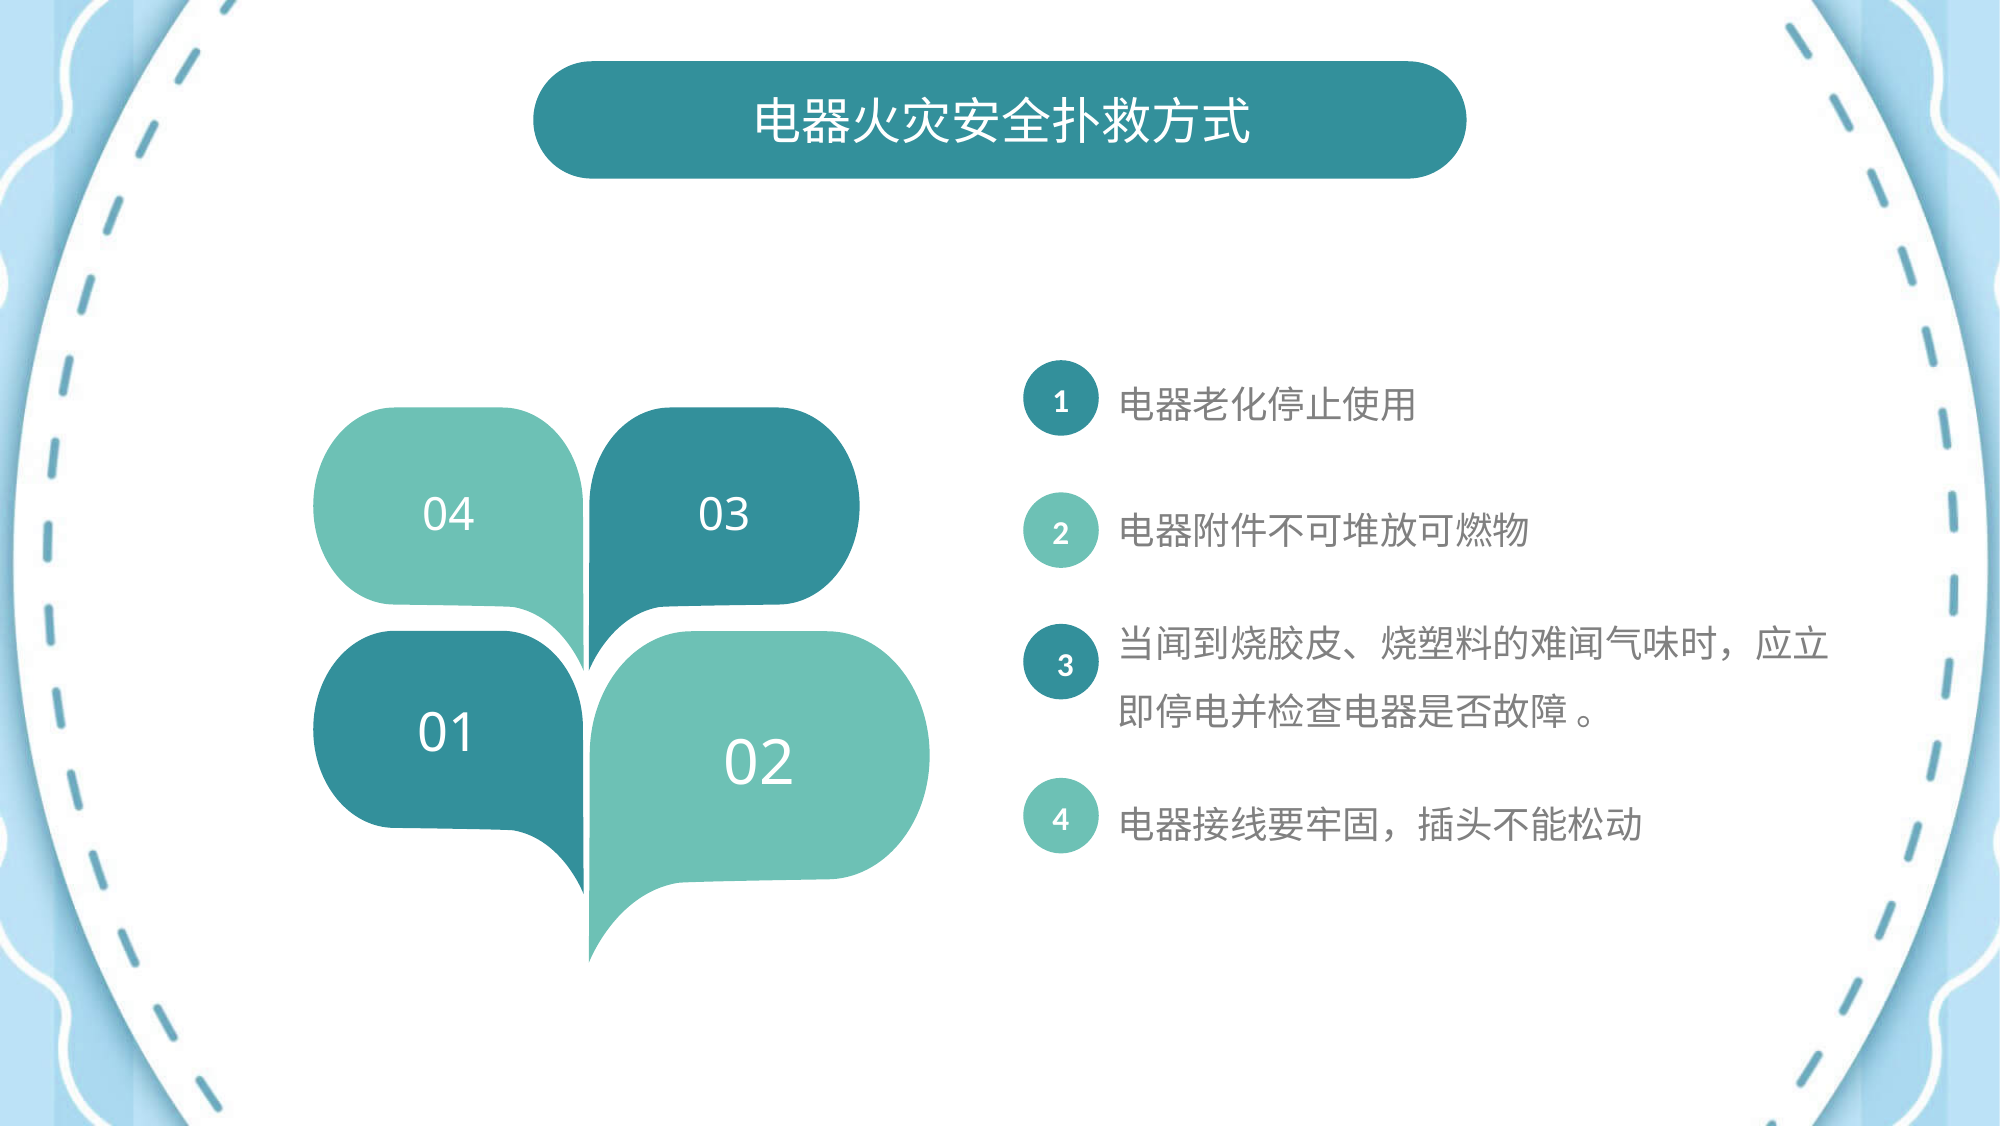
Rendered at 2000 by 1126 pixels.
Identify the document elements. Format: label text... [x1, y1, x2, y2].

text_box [1022, 623, 1099, 706]
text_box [1022, 777, 1099, 860]
text_box 当闻到烧胶皮、烧塑料的难闻气味时，应立即停电并检查电器是否故障 。 [1103, 590, 1879, 740]
picture [0, 0, 2000, 1126]
text_box 电器老化停止使用 [1103, 364, 1879, 434]
text_box 电器附件不可堆放可燃物 [1104, 502, 1879, 560]
text_box 电器接线要牢固，插头不能松动 [1103, 771, 1879, 854]
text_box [533, 60, 1467, 179]
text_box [1022, 359, 1099, 442]
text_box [1022, 492, 1099, 575]
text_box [312, 407, 930, 964]
